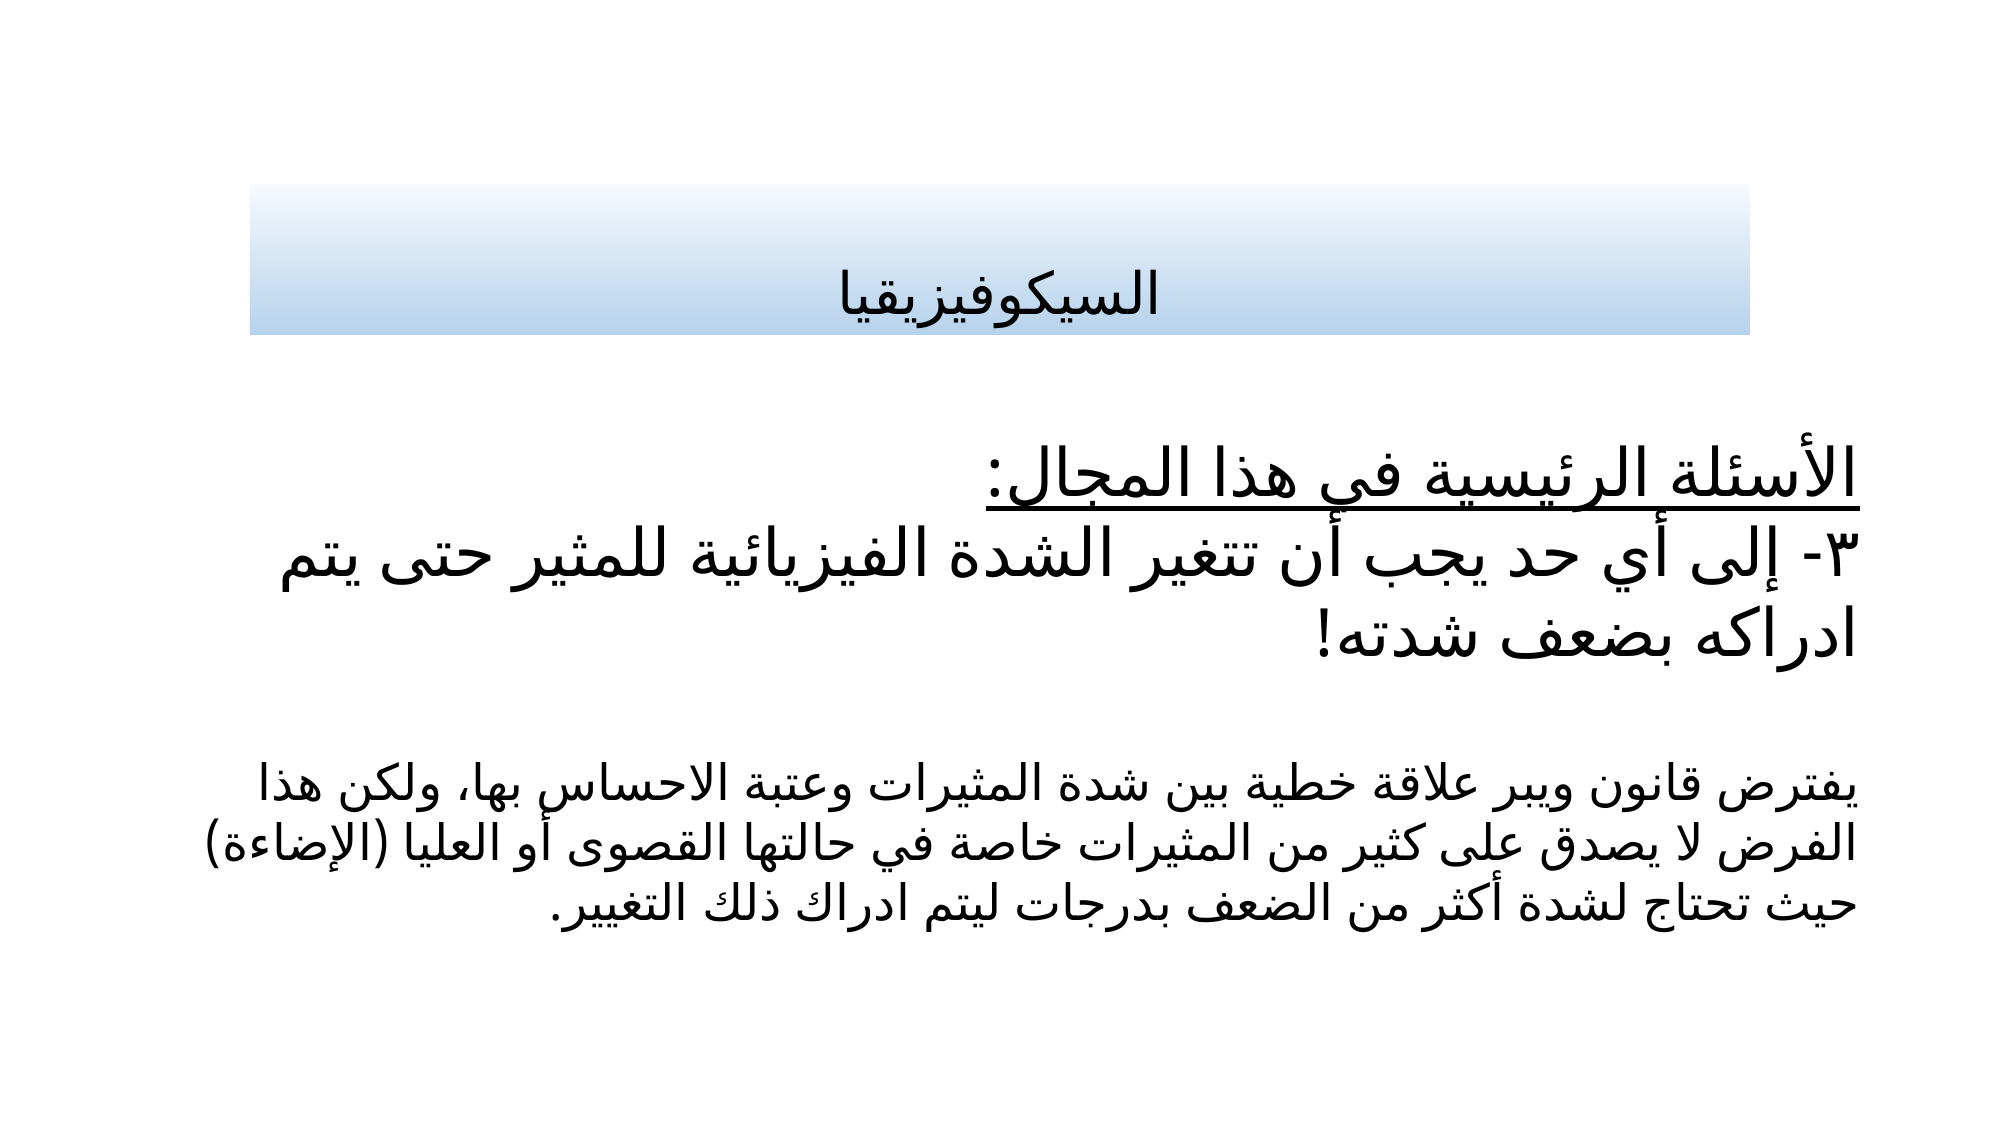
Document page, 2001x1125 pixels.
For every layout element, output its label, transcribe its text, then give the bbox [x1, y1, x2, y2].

title السيكوفيزيقيا [249, 184, 1750, 335]
subtitle الأسئلة الرئيسية في هذا المجال: ٣- إلى أي حد يجب أن تتغير الشدة الفيزيائية للمثير حتى يتم ادراكه بضعف شدته! يفترض قانون ويبر علاقة خطية بين شدة المثيرات وعتبة الاحساس بها، ولكن هذا الفرض لا يصدق على كثير من المثيرات خاصة في حالتها القصوى أو العليا (الإضاءة) حيث تحتاج لشدة أكثر من الضعف بدرجات ليتم ادراك ذلك التغيير. [117, 422, 1875, 1076]
